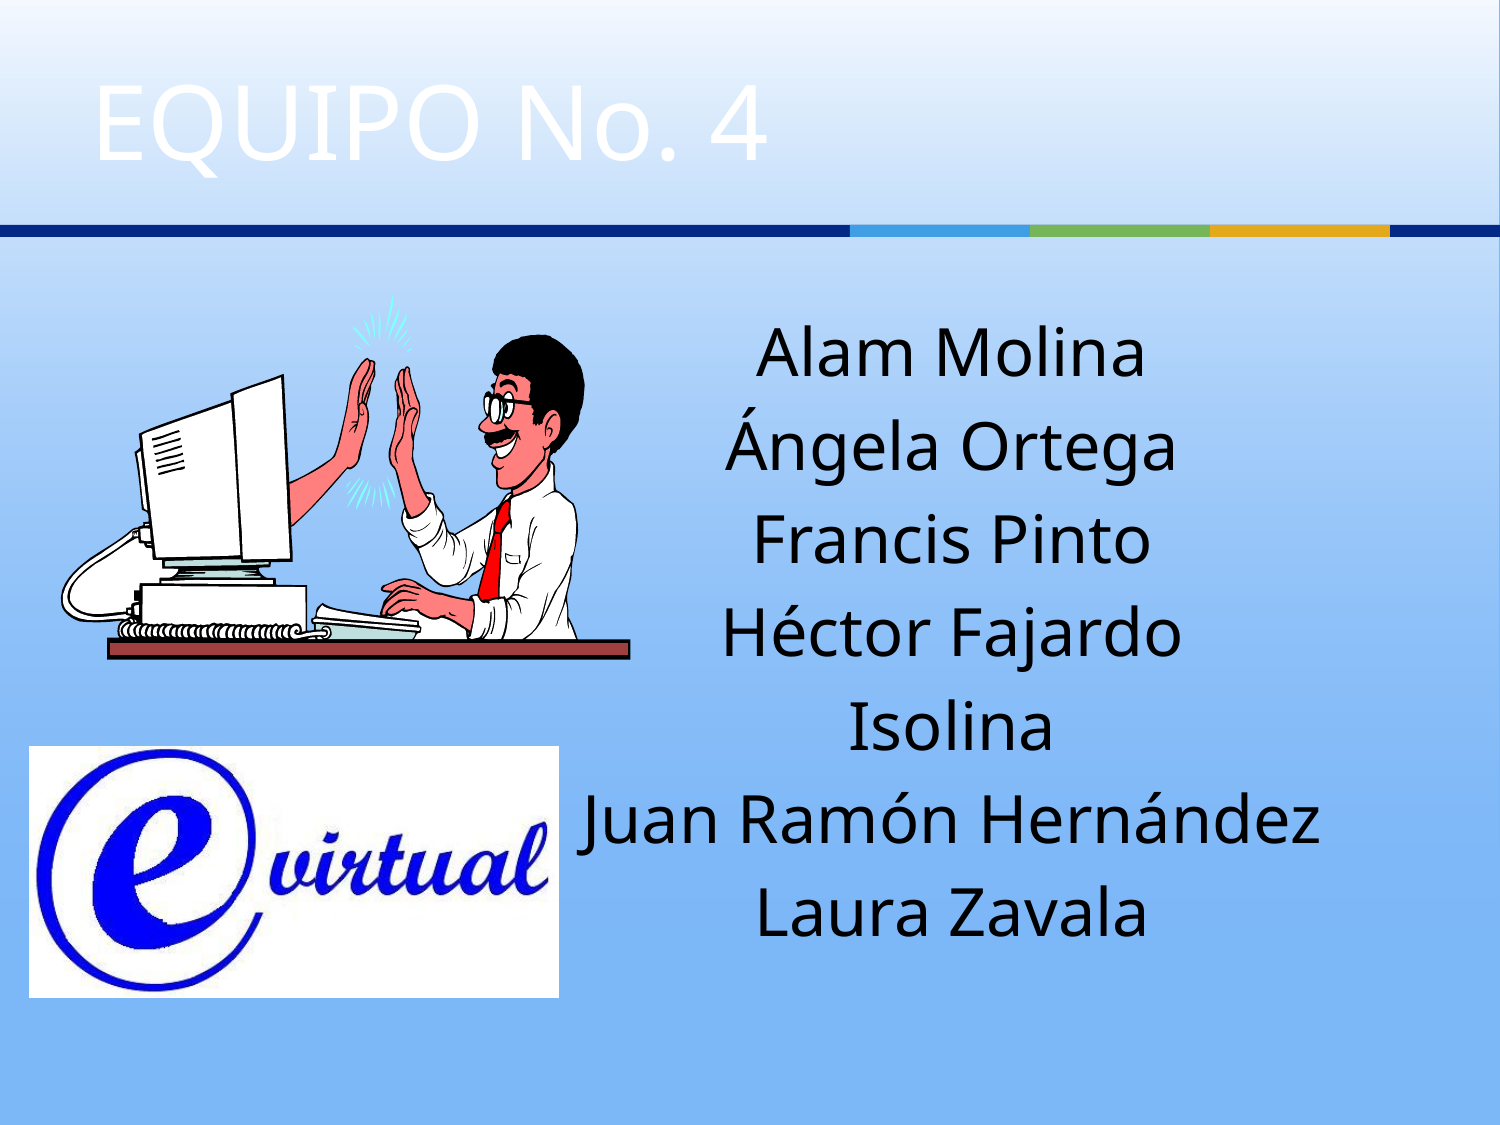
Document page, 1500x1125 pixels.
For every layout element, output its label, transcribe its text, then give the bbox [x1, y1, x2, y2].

list Alam Molina Ángela Ortega Francis Pinto Héctor Fajardo Isolina Juan Ramón Hernández Laura Zavala [277, 302, 1500, 1053]
title EQUIPO No. 4 [75, 24, 1425, 213]
picture [57, 292, 634, 662]
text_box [28, 746, 574, 1049]
